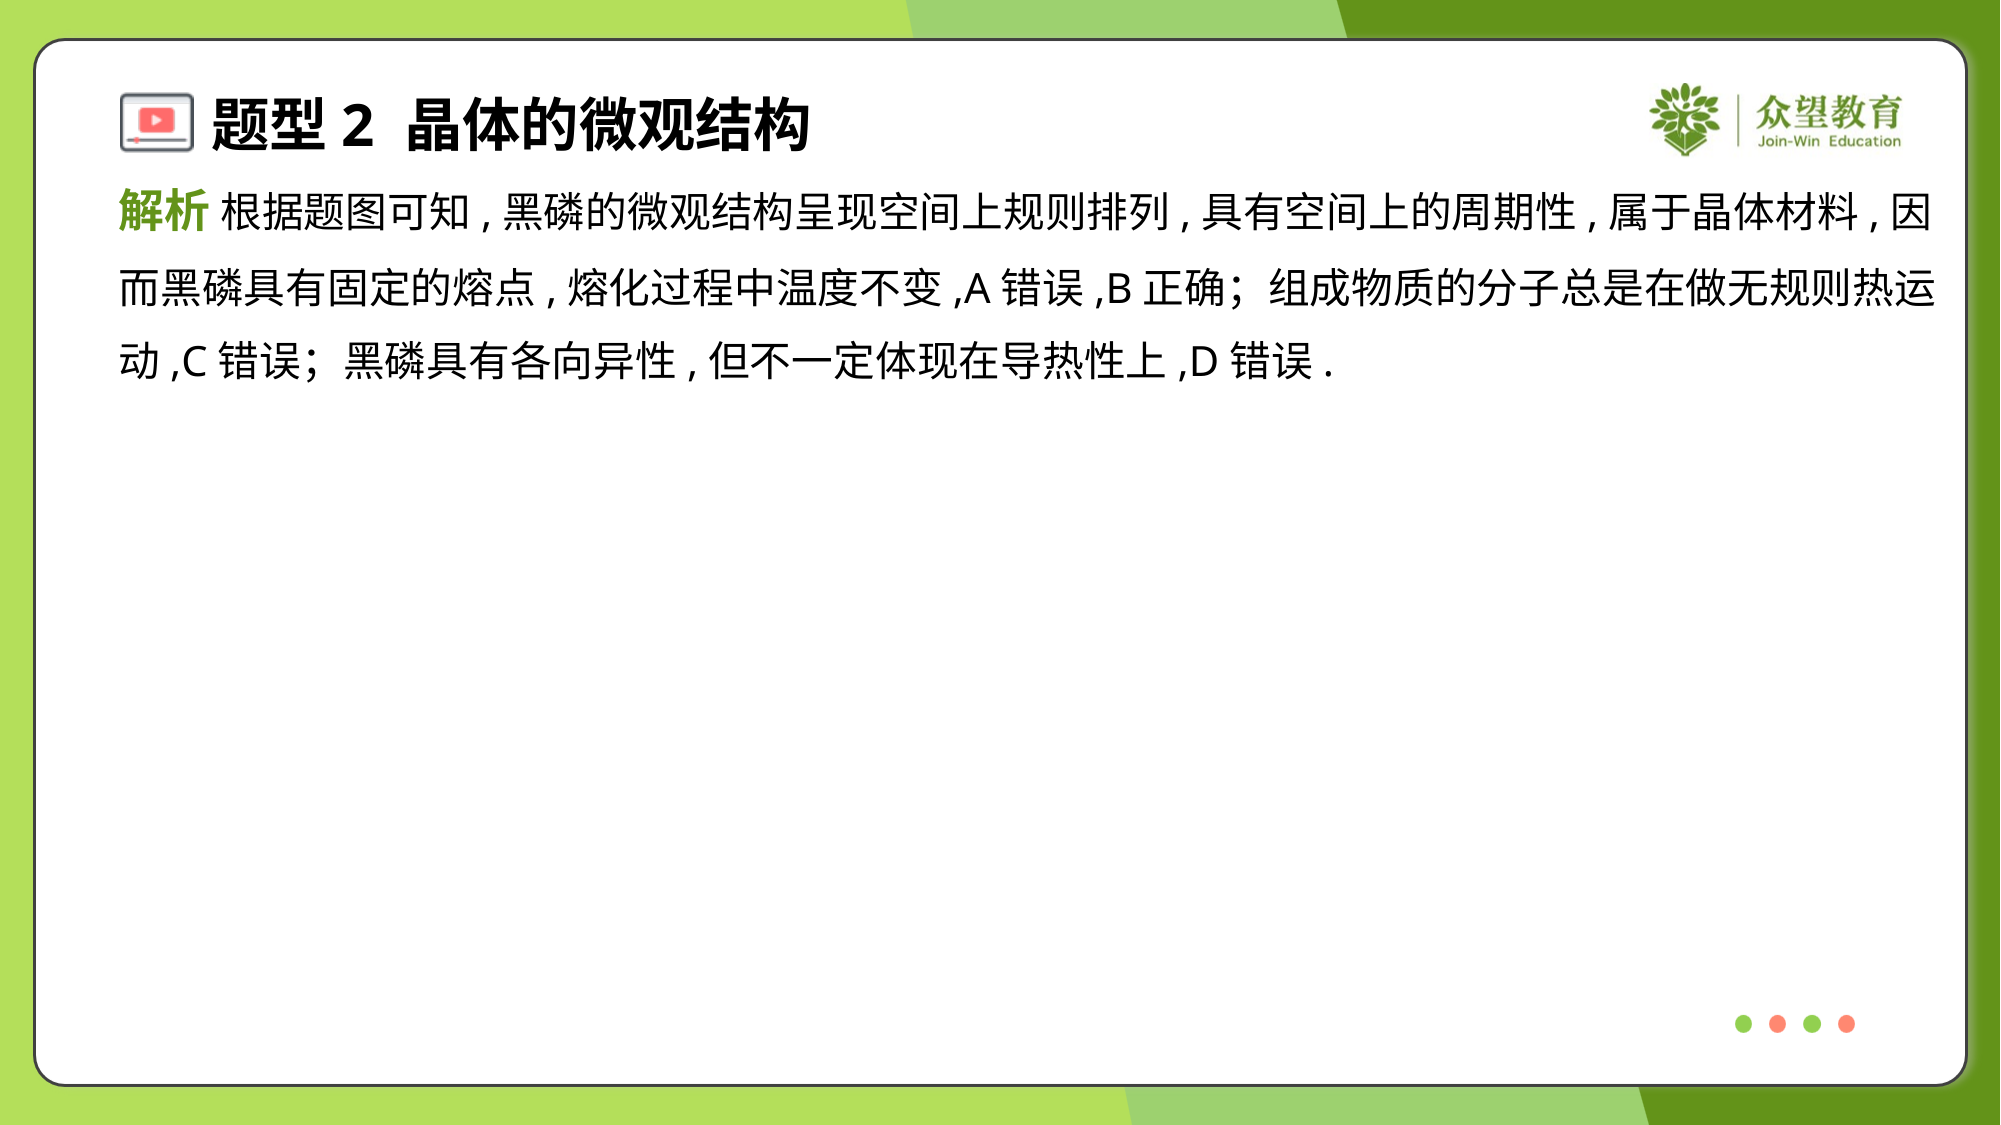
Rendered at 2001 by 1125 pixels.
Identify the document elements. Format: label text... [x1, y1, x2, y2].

text_box 解析 根据题图可知,黑磷的微观结构呈现空间上规则排列,具有空间上的周期性,属于晶体材料,因 而黑磷具有固定的熔点,熔化过程中温度不变,A错误,B正确；组成物质的分子总是在做无规则热运 动,C错误；黑磷具有各向异性,但不一定体现在导热性上,D错误. [118, 159, 1883, 377]
picture [0, 0, 2000, 1125]
